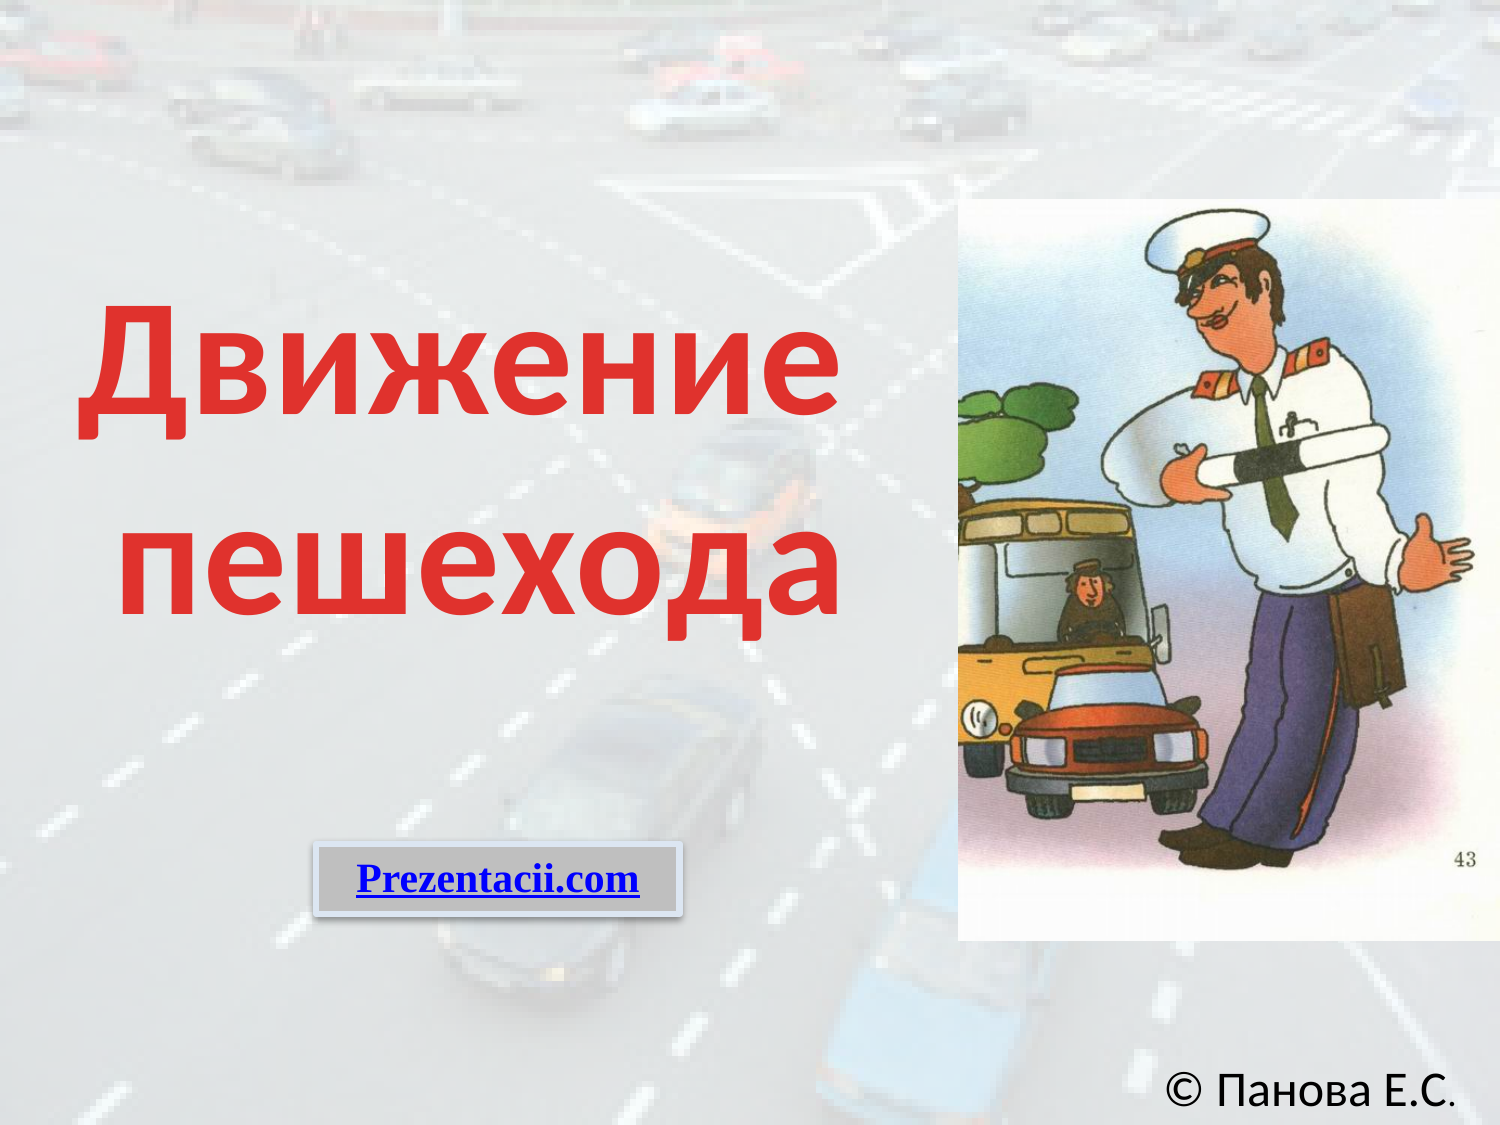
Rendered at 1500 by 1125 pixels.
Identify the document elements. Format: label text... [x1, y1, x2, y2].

text_box © Панова Е.С. [1148, 1049, 1500, 1124]
picture [958, 198, 1500, 941]
text_box Движение пешехода [0, 105, 1172, 656]
text_box Prezentacii.com [313, 841, 683, 917]
